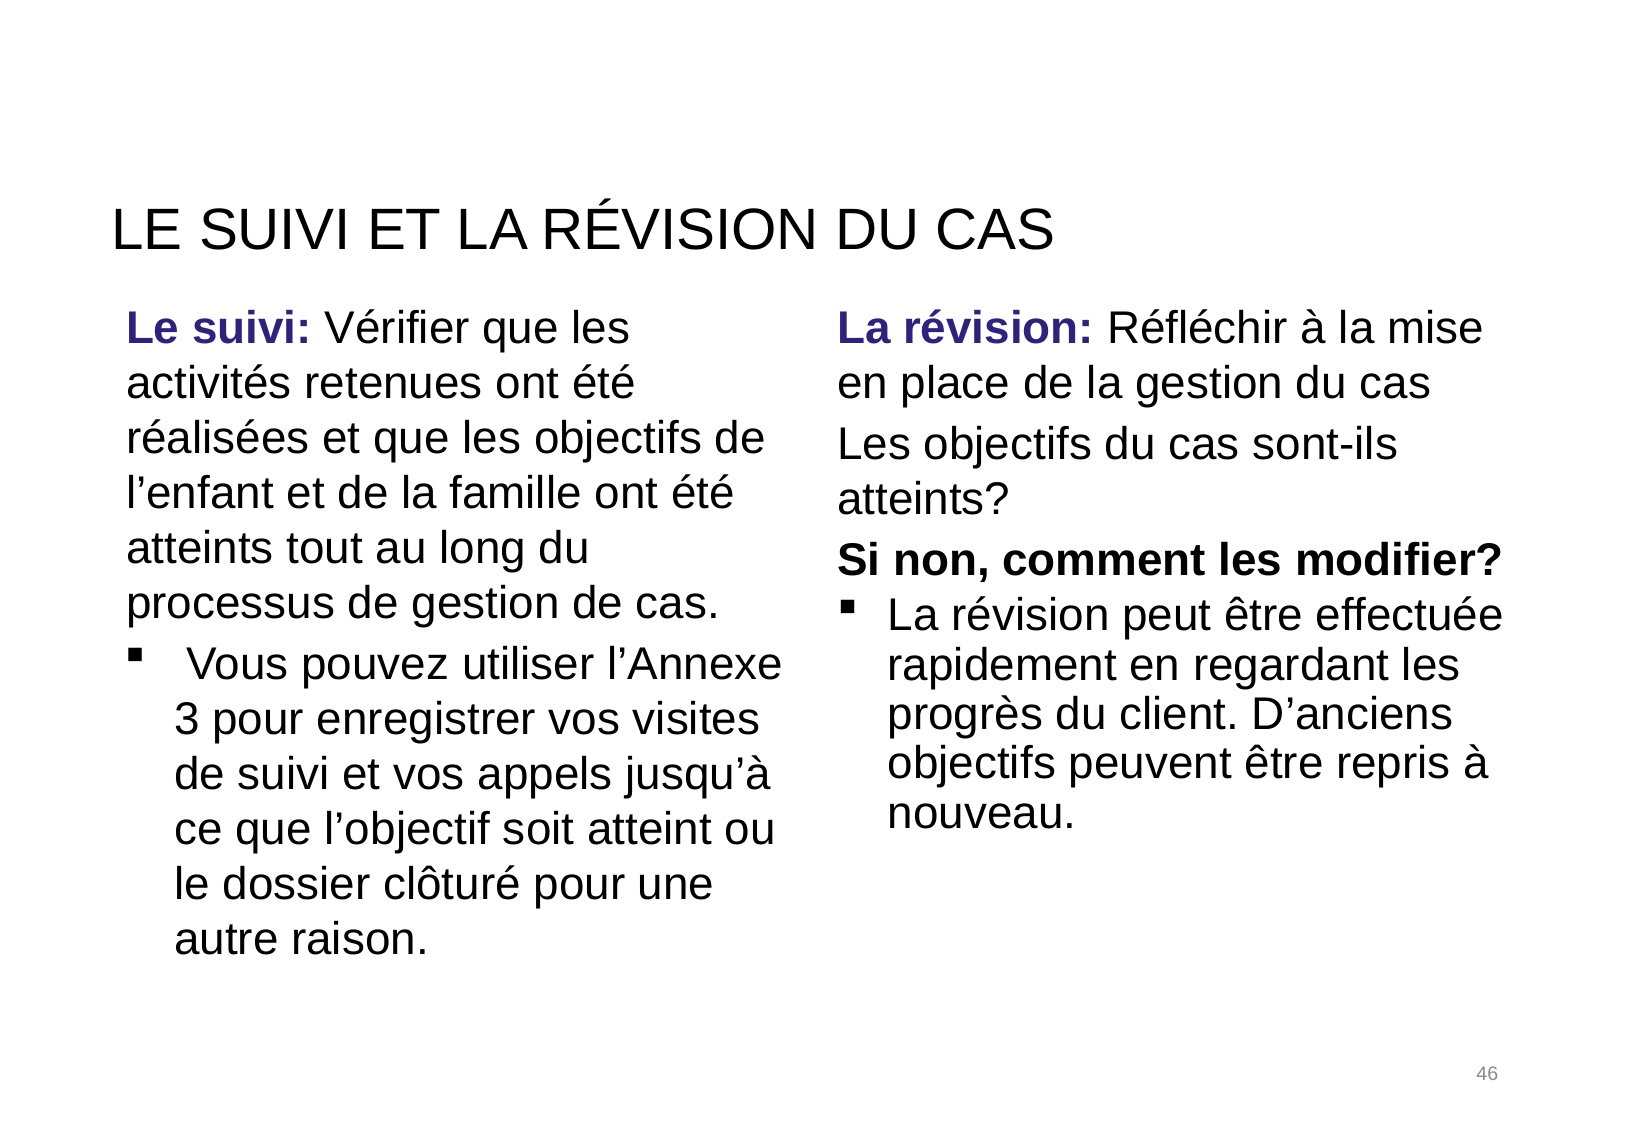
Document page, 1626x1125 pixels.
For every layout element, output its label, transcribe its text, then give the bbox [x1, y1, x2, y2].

list Le suivi: Vérifier que les activités retenues ont été réalisées et que les objectifs de l’enfant et de la famille ont été atteints tout au long du processus de gestion de cas. Vous pouvez utiliser l’Annexe 3 pour enregistrer vos visites de suivi et vos appels jusqu’à ce que l’objectif soit atteint ou le dossier clôturé pour une autre raison. [111, 297, 803, 1014]
title Le suivi et la révision du cas [111, 59, 1514, 270]
slide_number 46 [1147, 1042, 1514, 1103]
list La révision: Réfléchir à la mise en place de la gestion du cas Les objectifs du cas sont-ils atteints? Si non, comment les modifier? La révision peut être effectuée rapidement en regardant les progrès du client. D’anciens objectifs peuvent être repris à nouveau. [822, 297, 1514, 1014]
